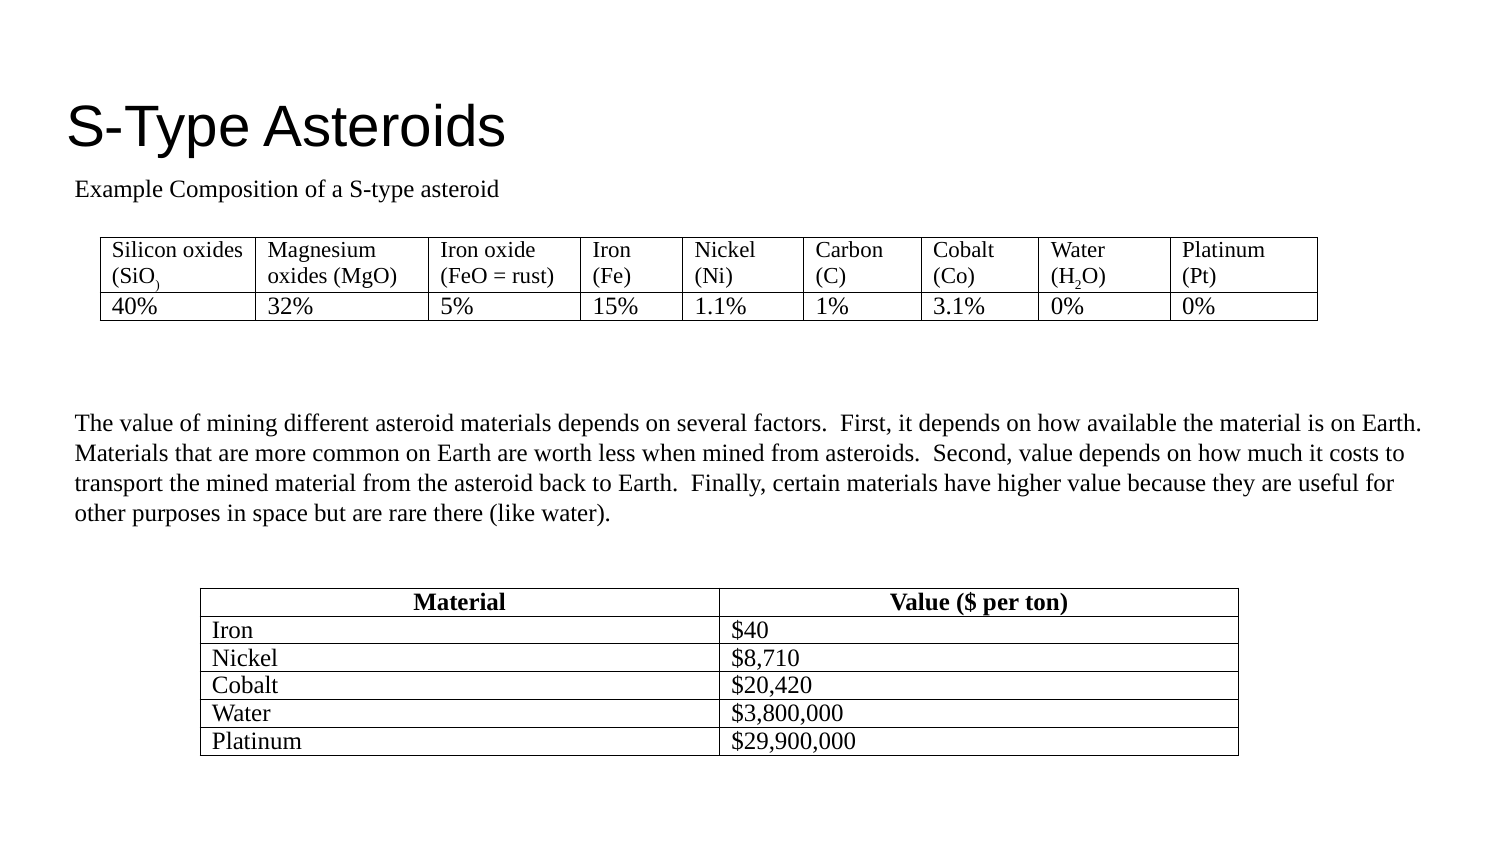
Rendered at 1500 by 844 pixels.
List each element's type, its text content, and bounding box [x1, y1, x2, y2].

table_cell Platinum [201, 728, 719, 755]
table_header Platinum (Pt) [1171, 238, 1317, 292]
table_header Water (H2O) [1039, 238, 1170, 292]
title S-Type Asteroids [51, 72, 1449, 167]
table_cell 0% [1171, 293, 1317, 320]
table_cell 1.1% [683, 293, 803, 320]
table_header Iron (Fe) [581, 238, 682, 292]
table_cell Cobalt [201, 672, 719, 699]
table_header Value ($ per ton) [720, 589, 1238, 616]
text_box The value of mining different asteroid materials depends on several factors. First, it depends on how available the material is on Earth. Materials that are more common on Earth are worth less when mined from asteroids. Second, value depends on how much it costs to transport the mined material from the asteroid back to Earth. Finally, certain materials have higher value because they are useful for other purposes in space but are rare there (like water). [59, 362, 1458, 541]
table_cell $40 [720, 617, 1238, 643]
table_cell 32% [256, 293, 428, 320]
table_cell 1% [804, 293, 921, 320]
table_cell 40% [101, 293, 255, 320]
table_header Silicon oxides (SiO) [101, 238, 255, 292]
table_header Nickel (Ni) [683, 238, 803, 292]
table_cell $20,420 [720, 672, 1238, 699]
table_cell 0% [1039, 293, 1170, 320]
text_box Example Composition of a S-type asteroid [59, 166, 832, 209]
table_cell 15% [581, 293, 682, 320]
table_header Magnesium oxides (MgO) [256, 238, 428, 292]
table_cell 5% [429, 293, 580, 320]
table_cell Nickel [201, 644, 719, 671]
table_cell $29,900,000 [720, 728, 1238, 755]
table_cell $8,710 [720, 644, 1238, 671]
table_header Carbon (C) [804, 238, 921, 292]
table_cell Water [201, 700, 719, 727]
table_cell Iron [201, 617, 719, 643]
table_cell 3.1% [922, 293, 1038, 320]
table_header Cobalt (Co) [922, 238, 1038, 292]
table_cell $3,800,000 [720, 700, 1238, 727]
table_header Material [201, 589, 719, 616]
table_header Iron oxide (FeO = rust) [429, 238, 580, 292]
